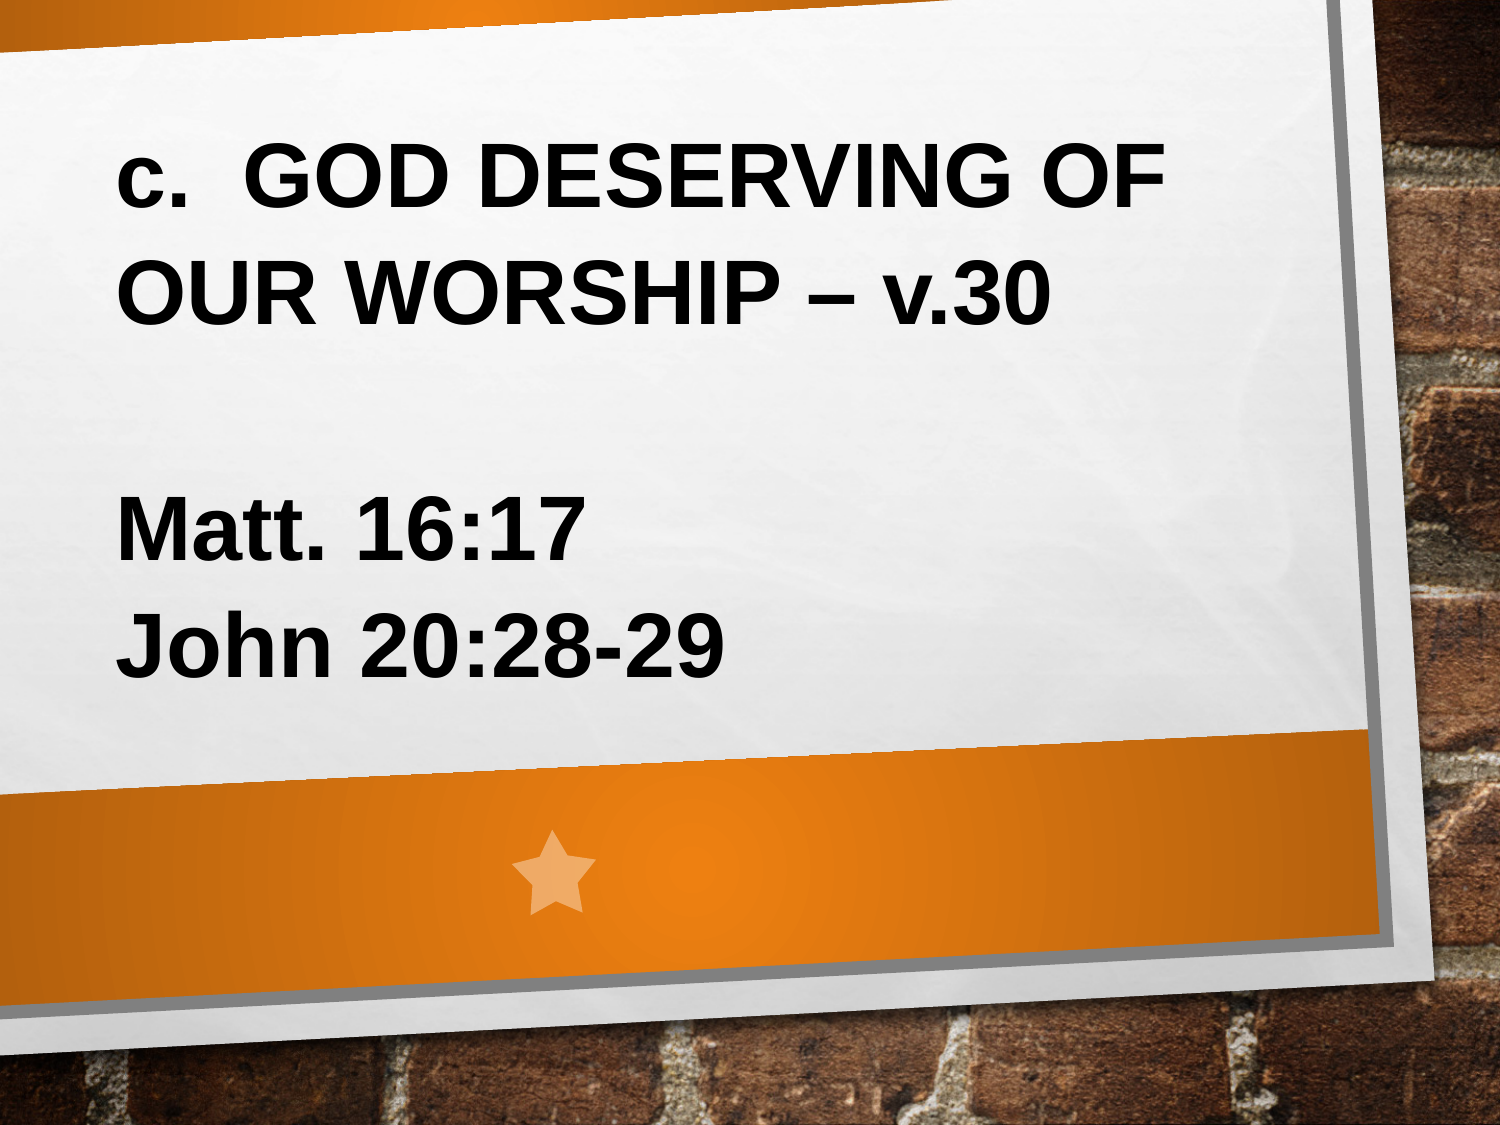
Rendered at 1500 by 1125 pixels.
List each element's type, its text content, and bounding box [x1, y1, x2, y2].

picture [0, 0, 1500, 1125]
text_box c. GOD DESERVING OF OUR WORSHIP – v.30 Matt. 16:17 John 20:28-29 [100, 100, 1198, 704]
